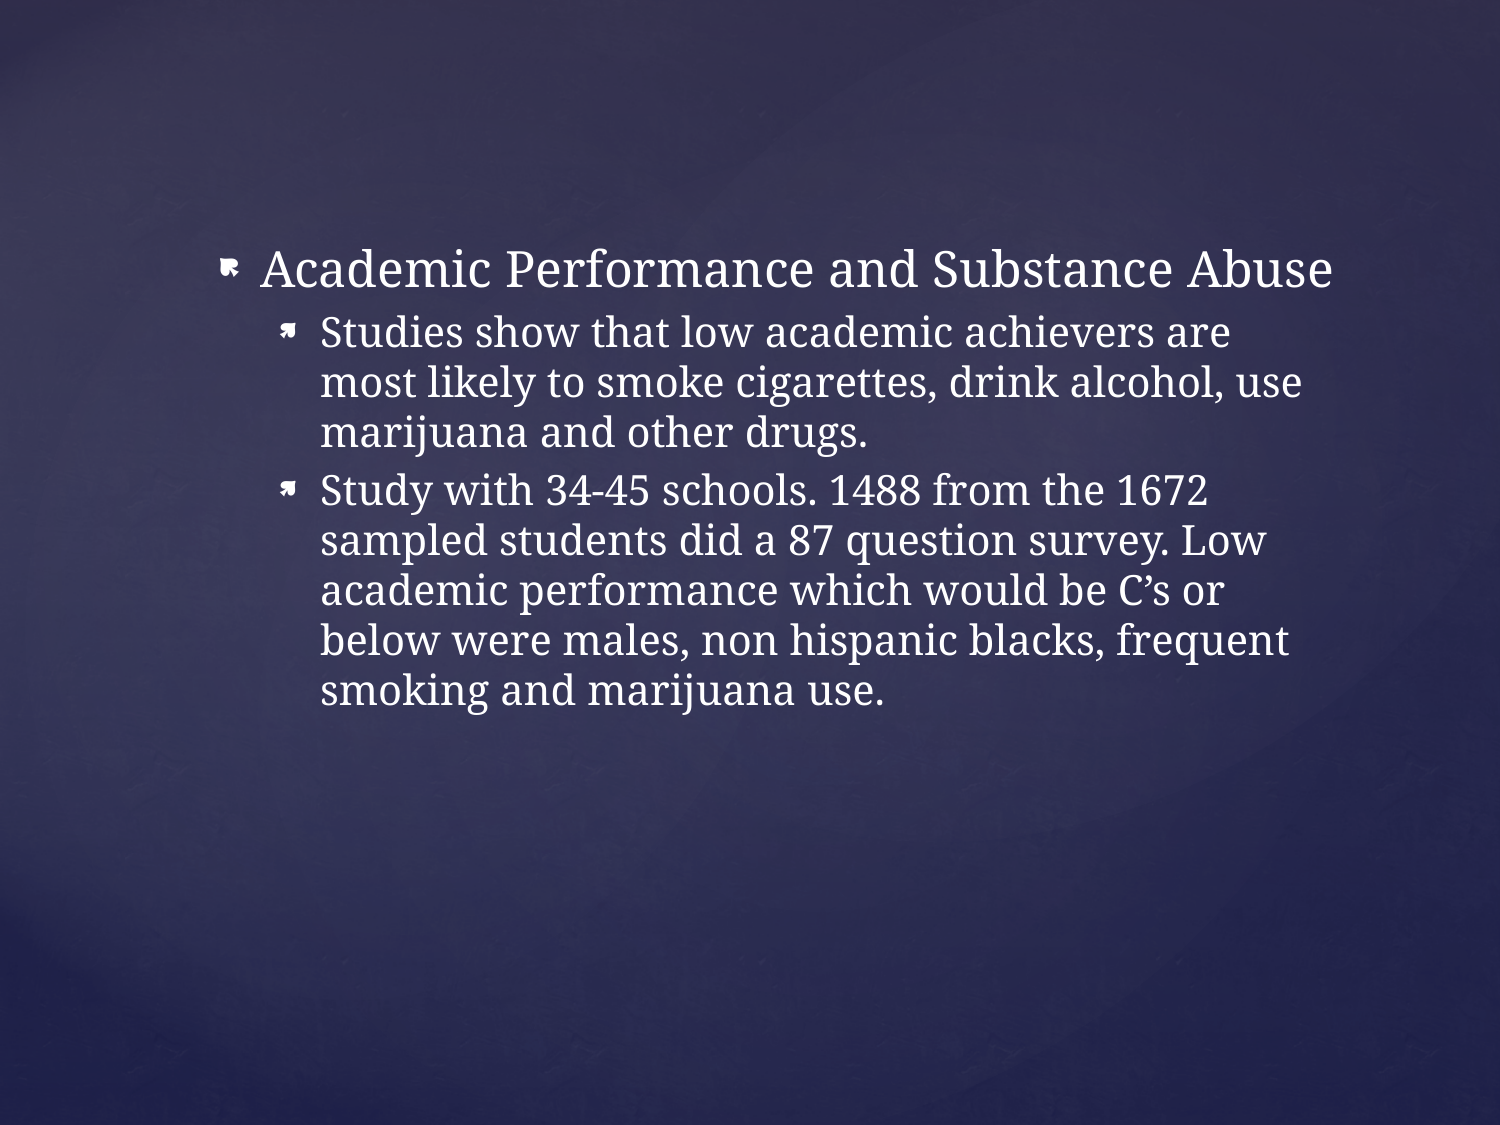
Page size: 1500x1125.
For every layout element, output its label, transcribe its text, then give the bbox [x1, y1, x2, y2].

list Academic Performance and Substance Abuse Studies show that low academic achievers are most likely to smoke cigarettes, drink alcohol, use marijuana and other drugs. Study with 34-45 schools. 1488 from the 1672 sampled students did a 87 question survey. Low academic performance which would be C’s or below were males, non hispanic blacks, frequent smoking and marijuana use. [200, 112, 1350, 900]
